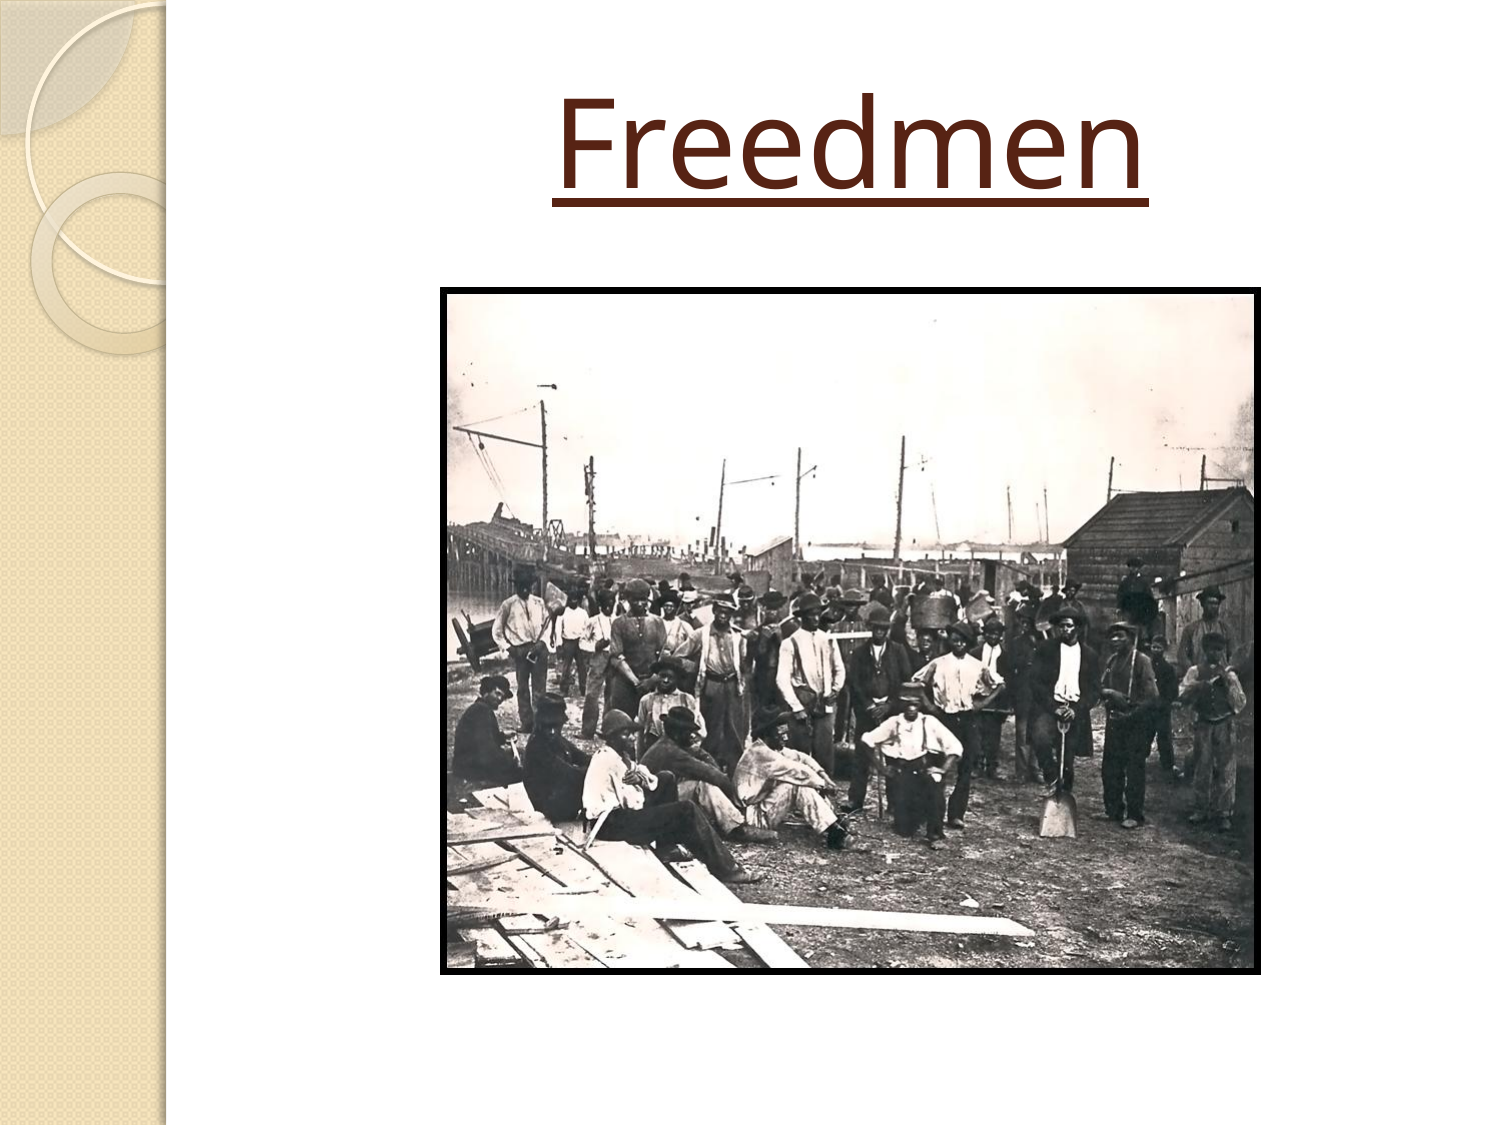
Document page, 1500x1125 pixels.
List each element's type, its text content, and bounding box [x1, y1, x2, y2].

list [440, 287, 1261, 975]
title Freedmen [235, 45, 1466, 233]
